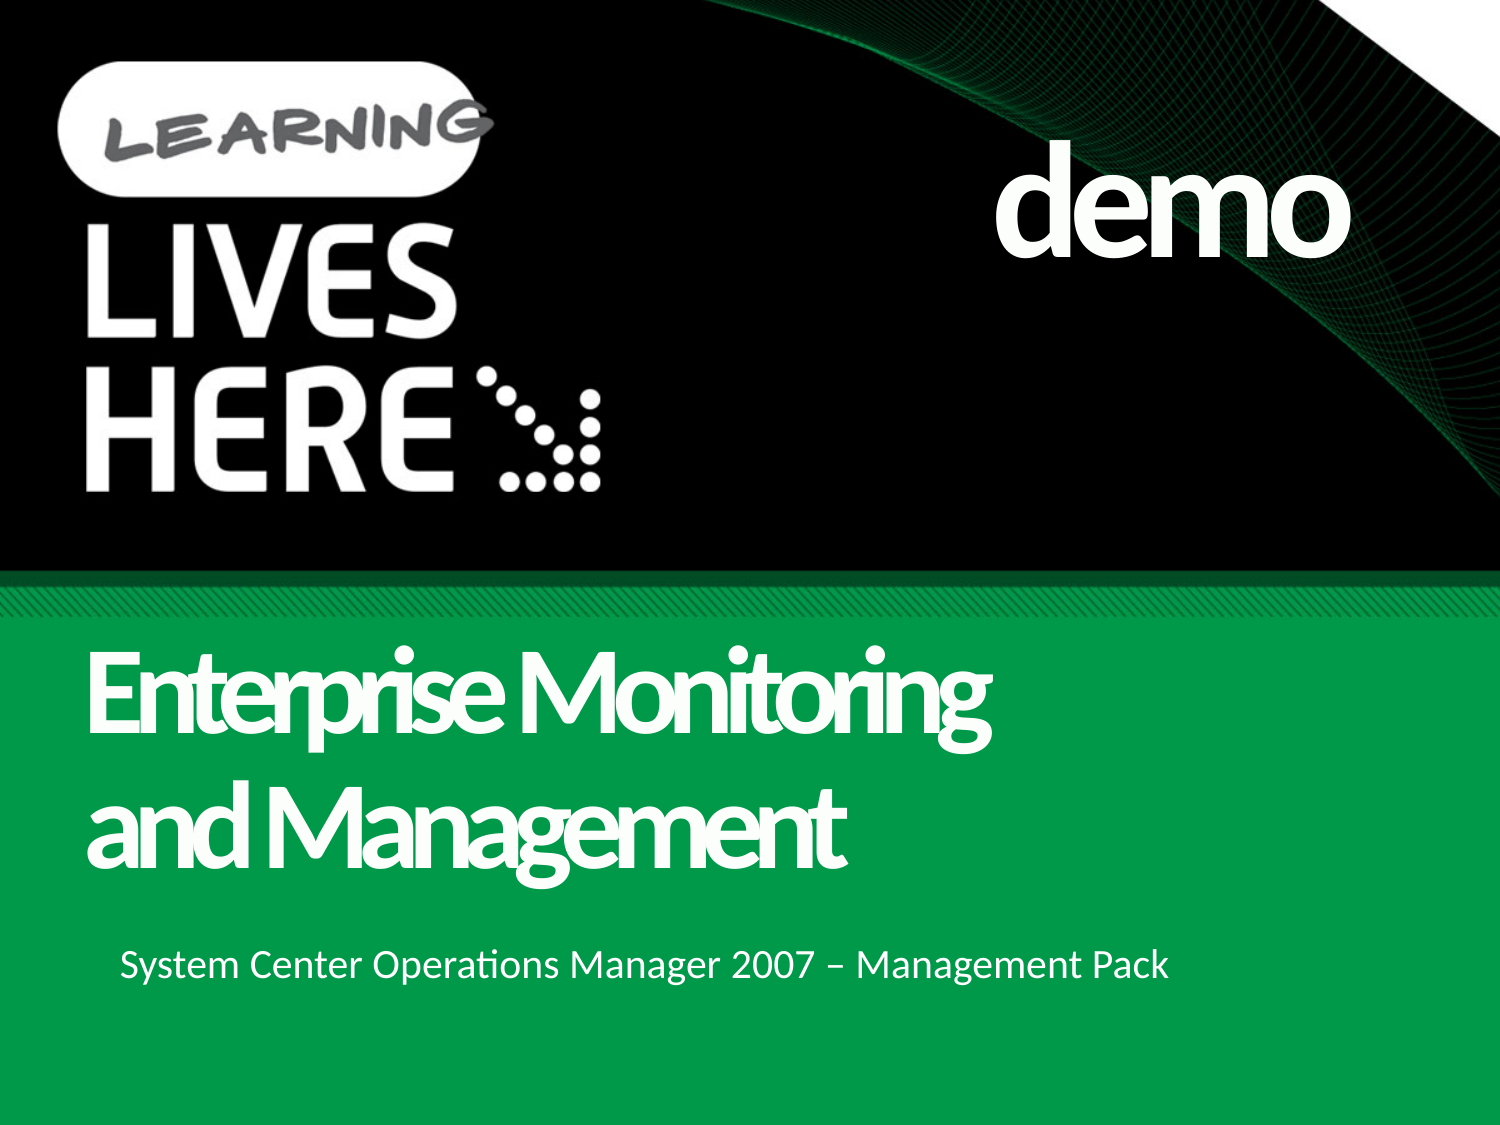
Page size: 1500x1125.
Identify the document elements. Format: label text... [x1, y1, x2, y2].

picture [0, 0, 1500, 1125]
text_box demo [740, 113, 1382, 379]
subtitle System Center Operations Manager 2007 – Management Pack [119, 942, 1236, 1019]
list Enterprise Monitoring and Management [83, 625, 1344, 800]
title [119, 818, 1375, 943]
